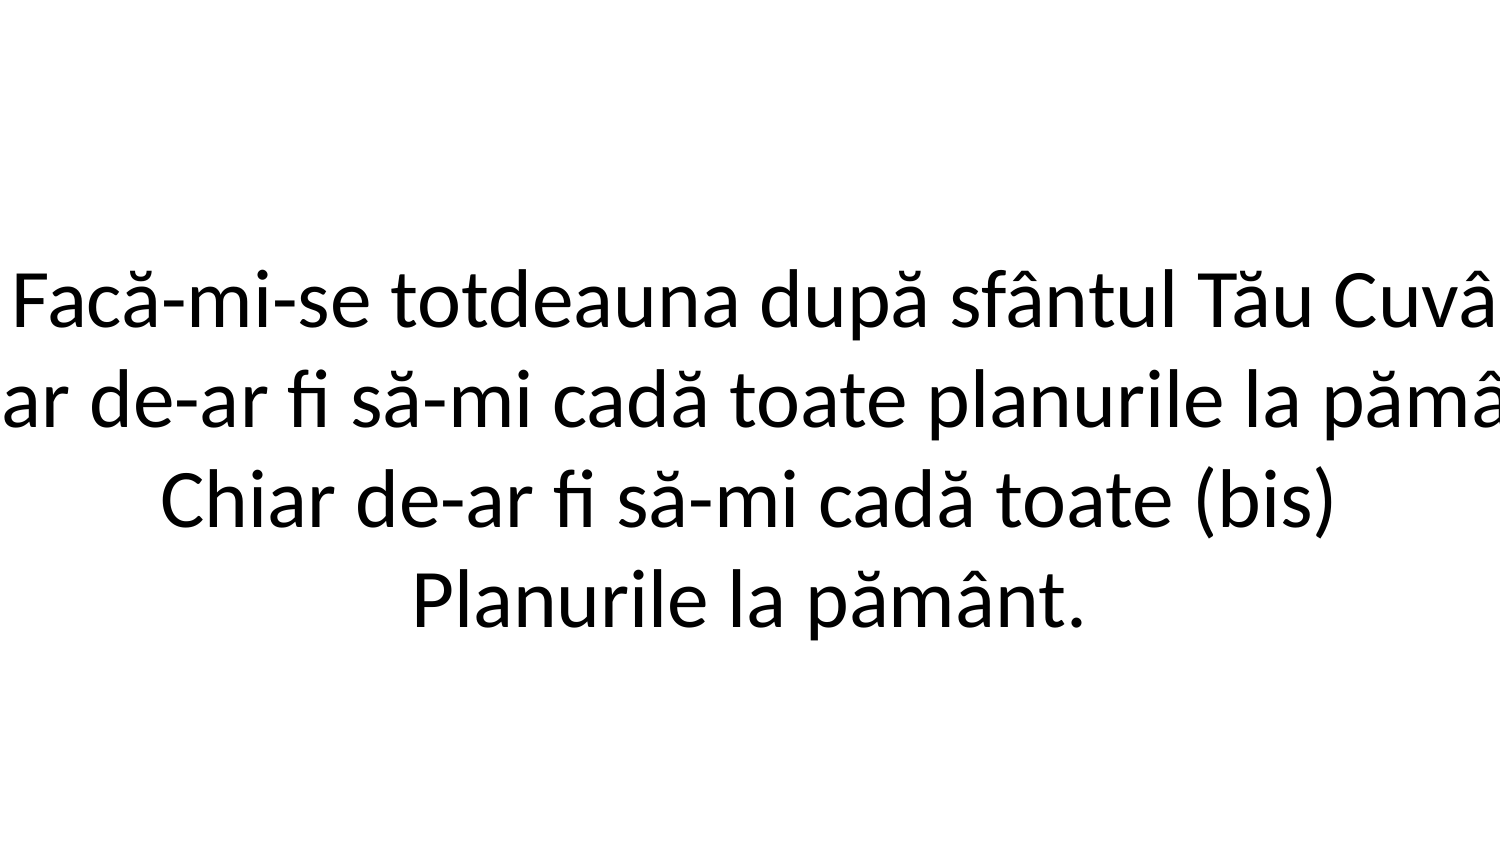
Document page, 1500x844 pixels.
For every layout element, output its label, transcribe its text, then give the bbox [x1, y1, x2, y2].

text_box 1. Facă-mi-se totdeauna după sfântul Tău Cuvânt Chiar de-ar fi să-mi cadă toate planurile la pământ. Chiar de-ar fi să-mi cadă toate (bis) Planurile la pământ. [0, 192, 1500, 652]
